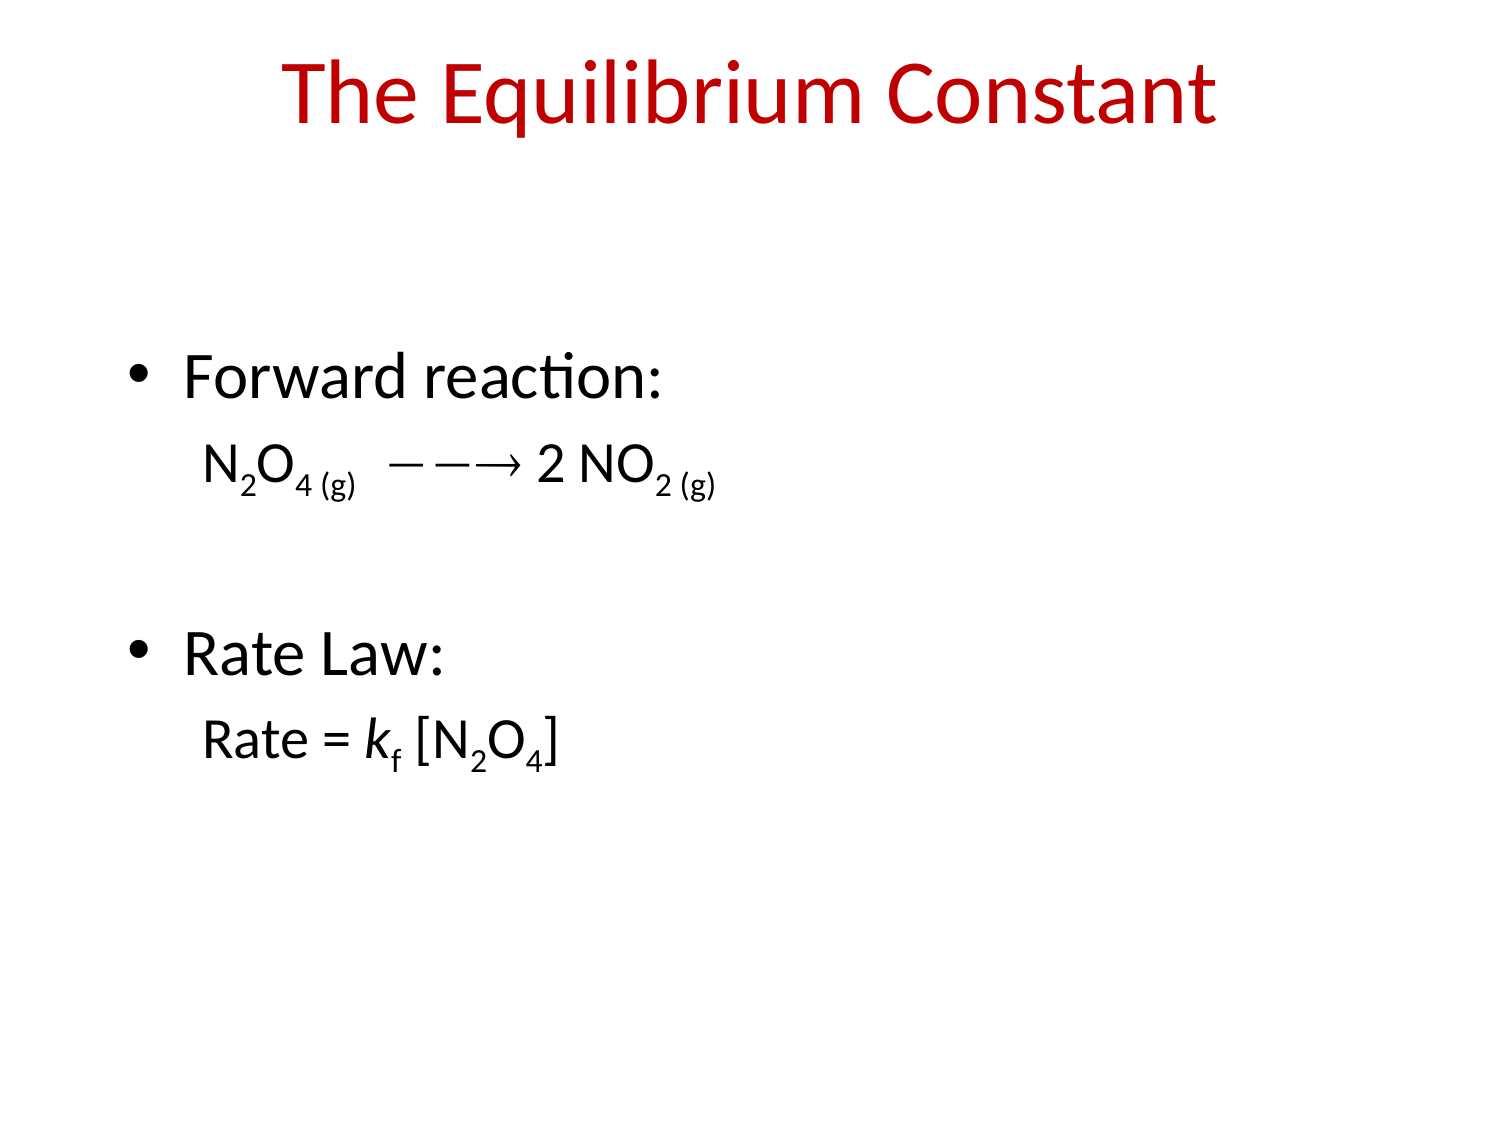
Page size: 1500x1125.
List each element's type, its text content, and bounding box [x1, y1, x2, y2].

text_box Forward reaction: N2O4 (g)  2 NO2 (g) Rate Law: Rate = kf [N2O4] [112, 324, 1388, 1000]
text_box The Equilibrium Constant [0, 24, 1500, 213]
